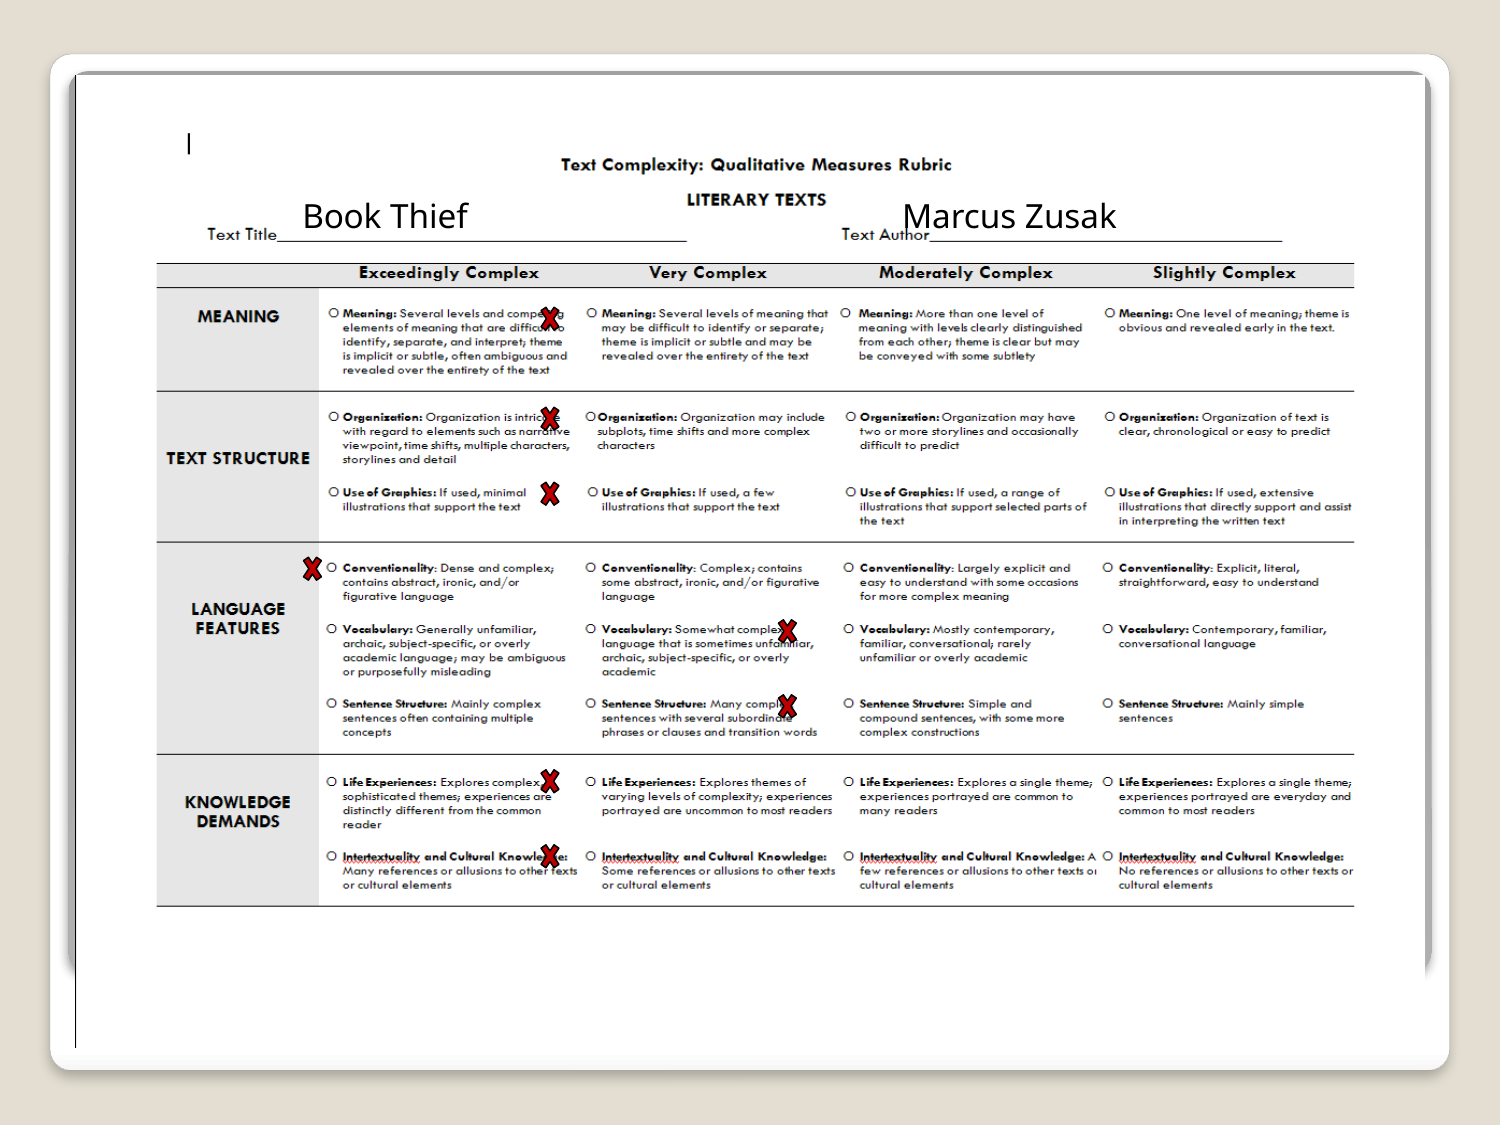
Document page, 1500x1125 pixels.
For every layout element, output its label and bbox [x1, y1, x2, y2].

picture [74, 74, 1426, 1049]
